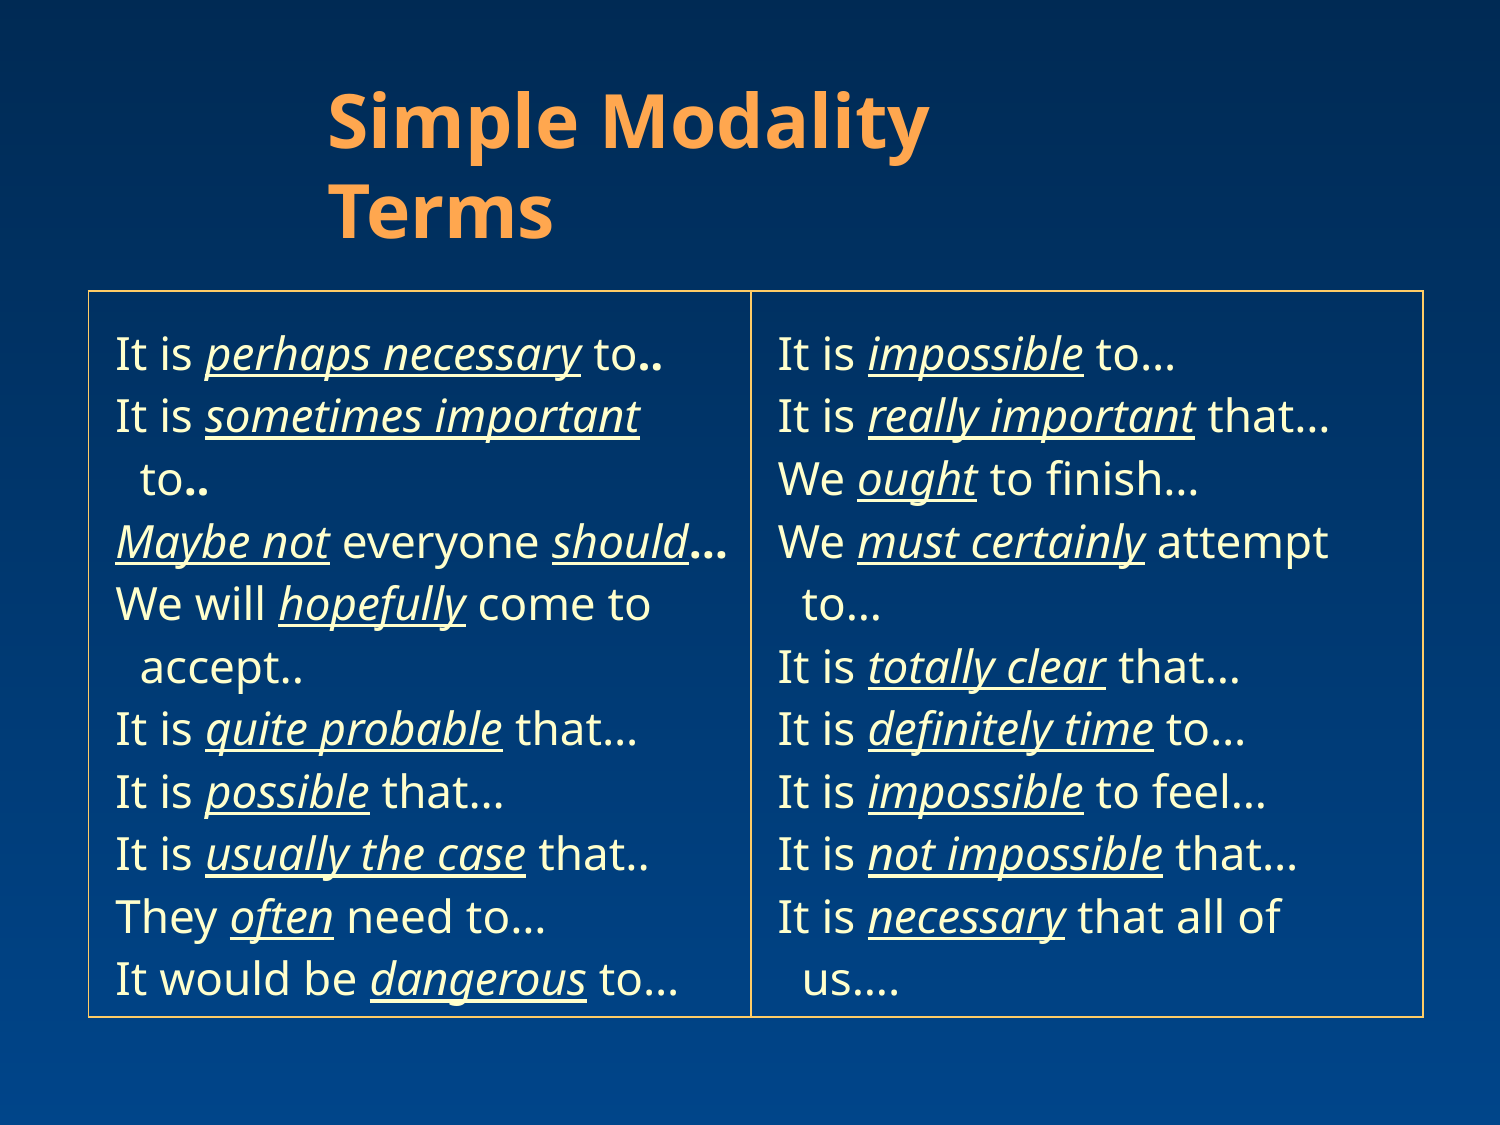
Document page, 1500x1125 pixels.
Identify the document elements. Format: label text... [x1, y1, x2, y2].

table_header It is impossible to… It is really important that… We ought to finish… We must certainly attempt to… It is totally clear that… It is definitely time to… It is impossible to feel… It is not impossible that… It is necessary that all of us…. [752, 292, 1422, 828]
text_box Simple Modality Terms [312, 66, 1188, 262]
table_header It is perhaps necessary to.. It is sometimes important to.. Maybe not everyone should… We will hopefully come to accept.. It is quite probable that… It is possible that… It is usually the case that.. They often need to… It would be dangerous to… [89, 829, 750, 1016]
table_header It is impossible to… It is really important that… We ought to finish… We must certainly attempt to… It is totally clear that… It is definitely time to… It is impossible to feel… It is not impossible that… It is necessary that all of us…. [752, 829, 1422, 1016]
table_header It is perhaps necessary to.. It is sometimes important to.. Maybe not everyone should… We will hopefully come to accept.. It is quite probable that… It is possible that… It is usually the case that.. They often need to… It would be dangerous to… [89, 292, 750, 828]
